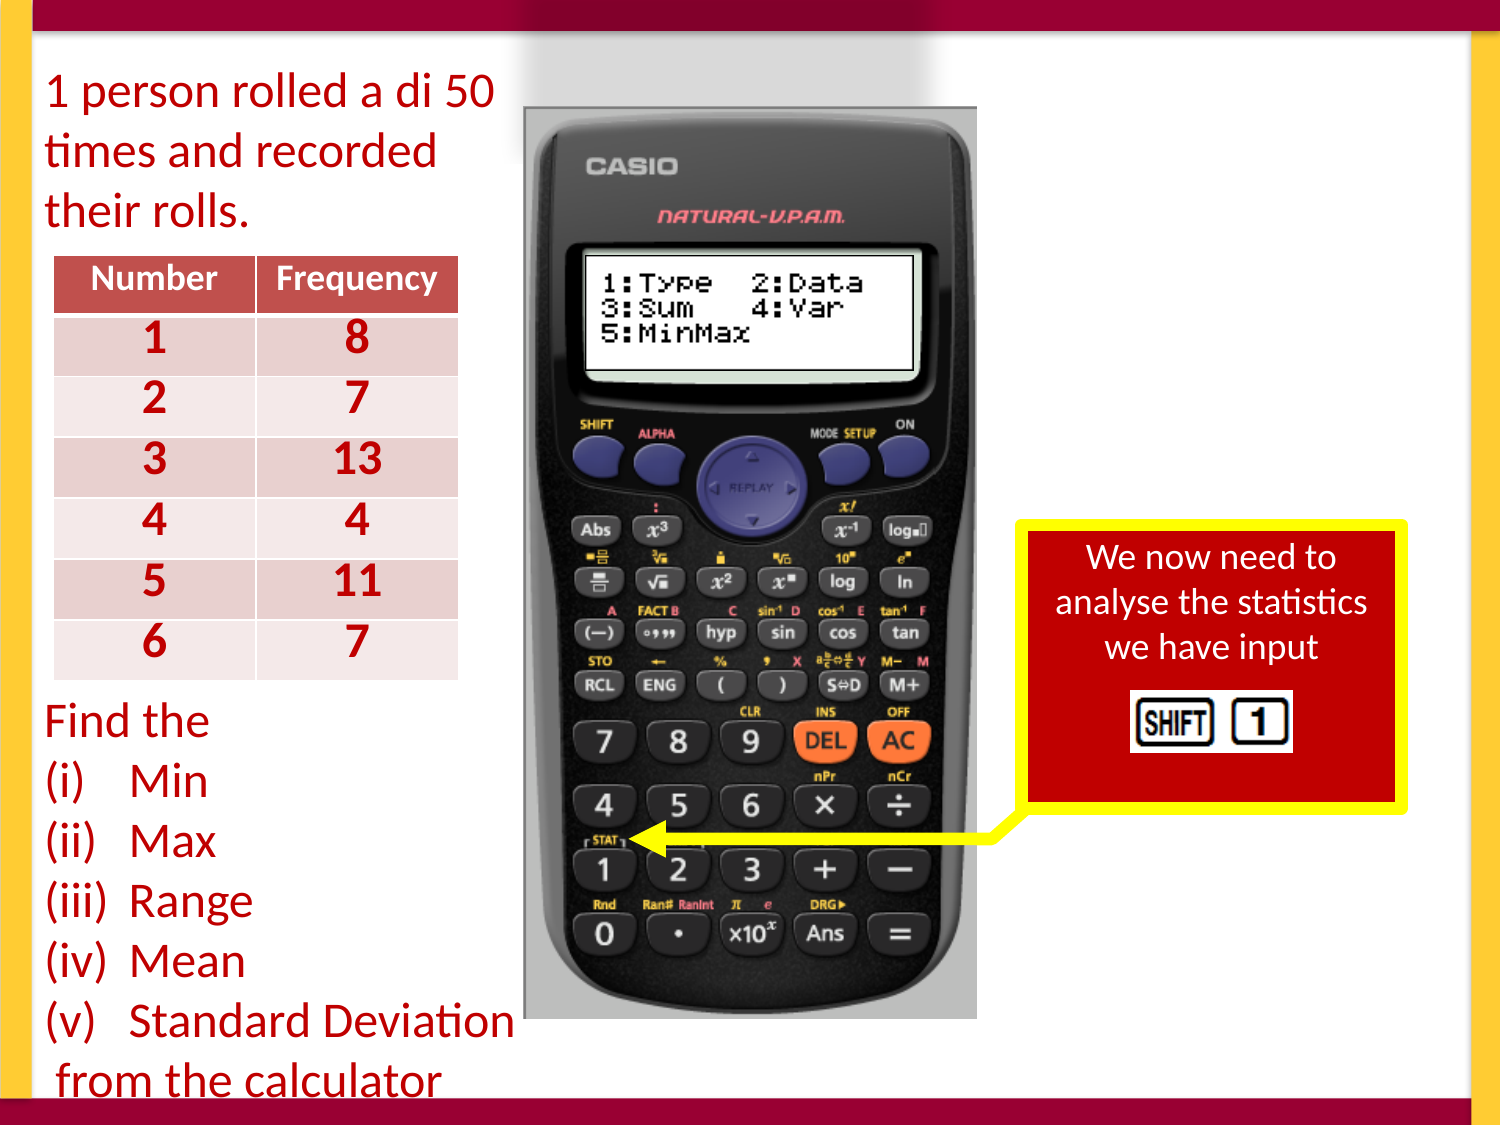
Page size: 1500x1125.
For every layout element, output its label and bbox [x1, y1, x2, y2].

text_box [1021, 524, 1402, 809]
picture [523, 106, 977, 1019]
